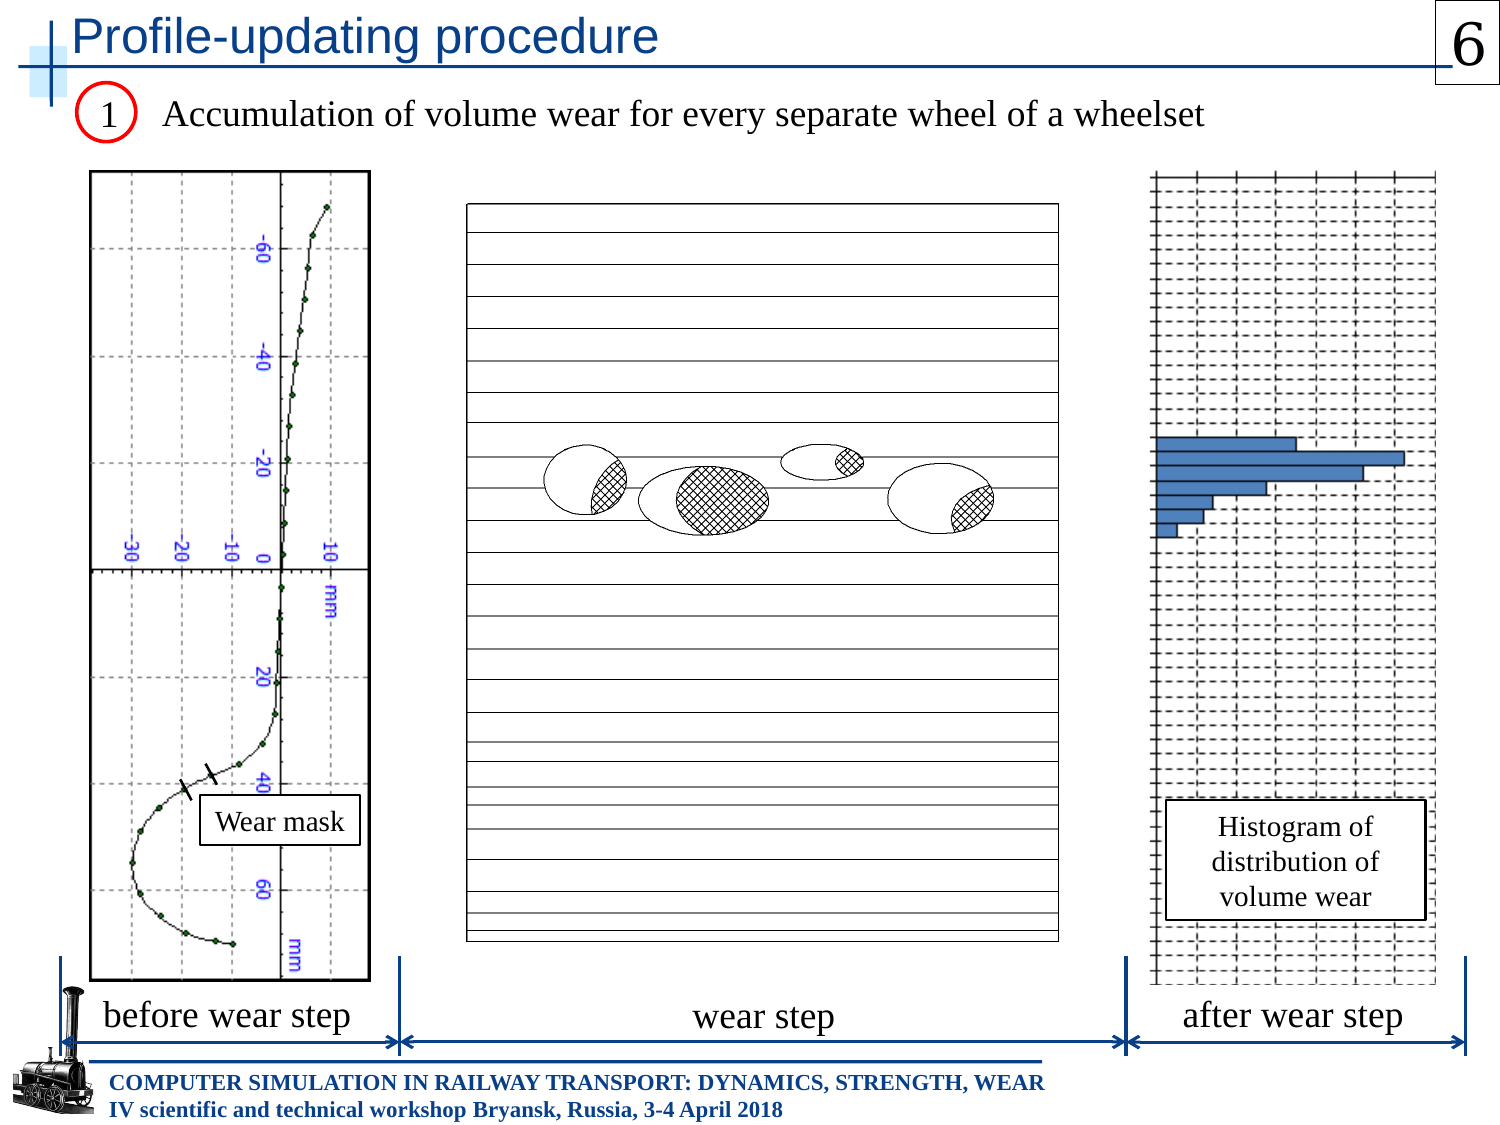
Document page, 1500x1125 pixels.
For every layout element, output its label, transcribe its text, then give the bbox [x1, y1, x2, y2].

text_box 1 [74, 80, 138, 144]
text_box Accumulation of volume wear for every separate wheel of a wheelset [147, 81, 1222, 142]
picture [466, 171, 1500, 985]
text_box 6 [1435, 0, 1500, 85]
text_box after wear step [1167, 983, 1419, 1041]
picture [62, 984, 88, 1041]
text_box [179, 779, 192, 801]
text_box Histogram of distribution of volume wear [1165, 800, 1426, 920]
picture [13, 984, 94, 1114]
text_box wear step [677, 983, 851, 1040]
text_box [205, 763, 218, 785]
picture [89, 169, 371, 982]
text_box before wear step [88, 989, 367, 1041]
title Profile-updating procedure [70, 0, 1435, 64]
